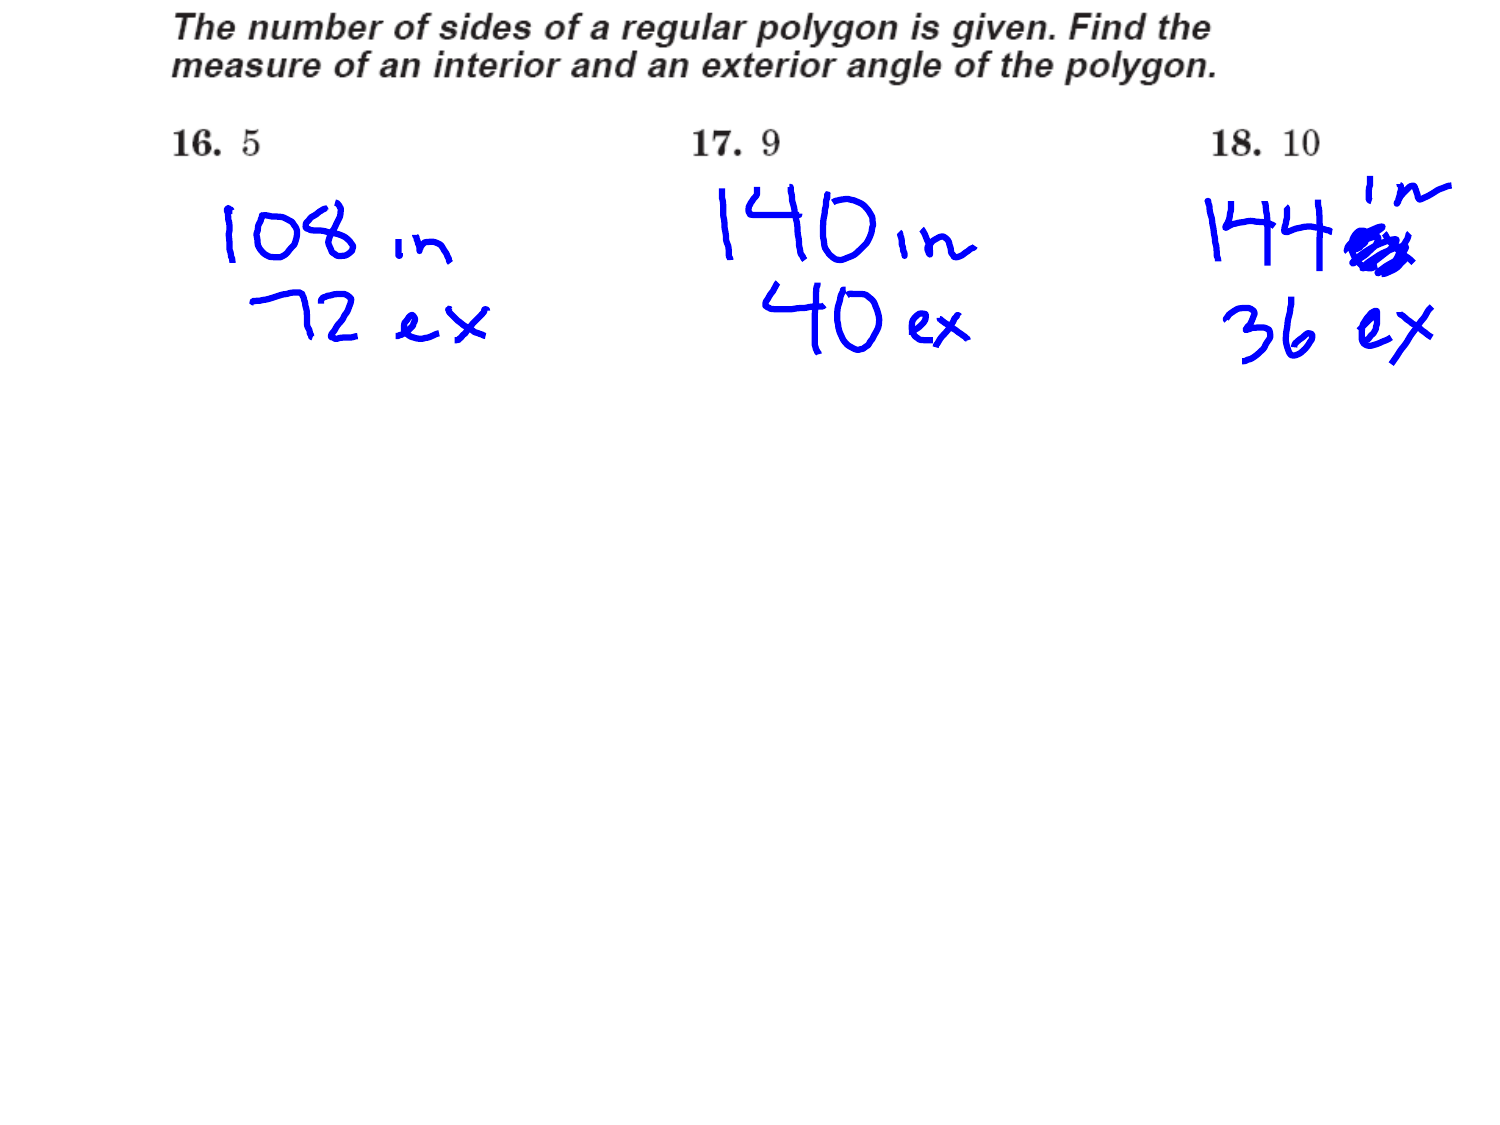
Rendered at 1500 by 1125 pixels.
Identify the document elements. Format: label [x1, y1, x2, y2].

text_box [898, 231, 906, 257]
text_box [1206, 200, 1219, 262]
text_box [1321, 225, 1333, 233]
text_box [1402, 232, 1411, 245]
picture [160, 0, 1340, 187]
text_box [822, 196, 874, 261]
text_box [304, 201, 354, 257]
text_box [1418, 326, 1433, 339]
text_box [939, 317, 950, 327]
text_box [1285, 296, 1314, 357]
text_box [1283, 206, 1318, 233]
text_box [836, 288, 880, 351]
text_box [255, 214, 298, 259]
text_box [1351, 229, 1366, 241]
text_box [721, 196, 732, 261]
text_box [414, 234, 452, 264]
text_box [1263, 201, 1269, 266]
text_box [1317, 199, 1322, 272]
text_box [1403, 253, 1415, 264]
text_box [1396, 184, 1452, 205]
text_box [454, 308, 488, 341]
text_box [397, 239, 401, 257]
text_box [764, 282, 815, 310]
text_box [747, 196, 794, 216]
text_box [908, 312, 933, 341]
text_box [951, 327, 969, 341]
text_box [251, 291, 313, 339]
text_box [818, 301, 825, 308]
text_box [921, 228, 976, 258]
text_box [791, 196, 806, 261]
text_box [447, 307, 470, 328]
text_box [1357, 261, 1364, 267]
text_box [813, 282, 820, 355]
text_box [1367, 175, 1372, 202]
text_box [320, 293, 358, 340]
text_box [1225, 307, 1271, 363]
text_box [1361, 311, 1378, 343]
text_box [470, 326, 486, 337]
text_box [1362, 333, 1392, 347]
text_box [395, 314, 440, 340]
text_box [1224, 201, 1265, 229]
text_box [226, 207, 234, 263]
text_box [1390, 305, 1433, 365]
text_box [934, 314, 961, 348]
text_box [1398, 312, 1417, 326]
text_box [1346, 225, 1407, 275]
text_box [1358, 310, 1378, 340]
